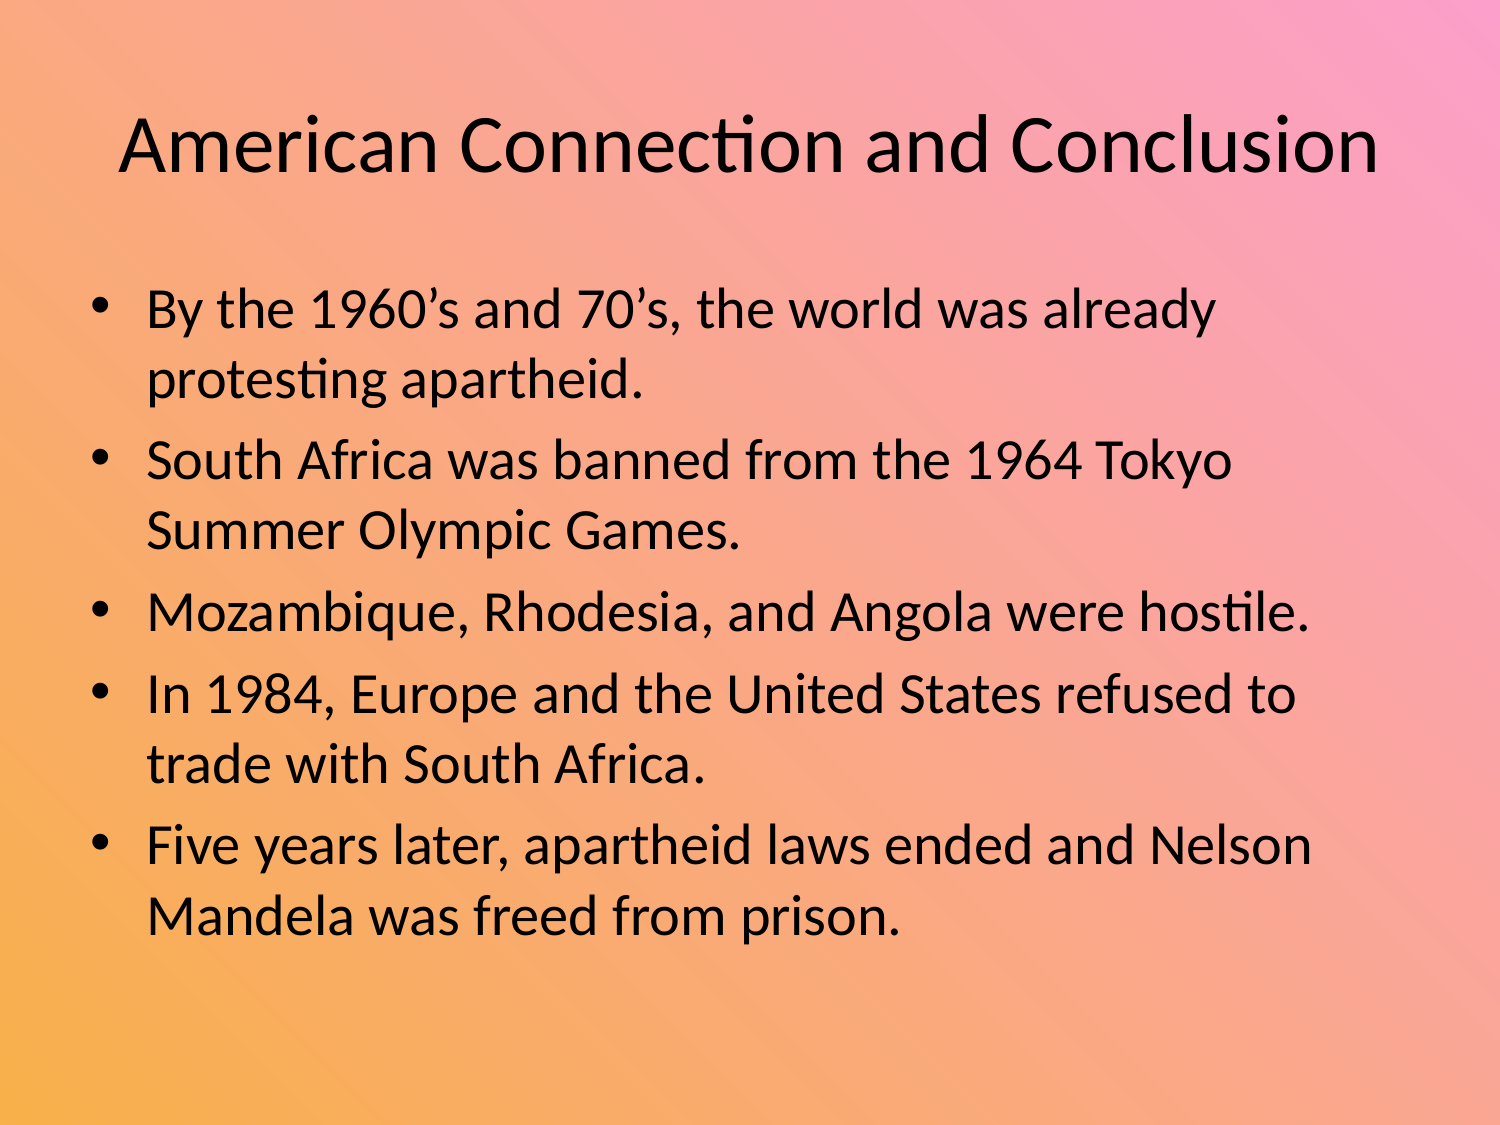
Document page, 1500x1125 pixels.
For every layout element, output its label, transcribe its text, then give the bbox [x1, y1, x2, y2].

title American Connection and Conclusion [74, 44, 1426, 233]
list By the 1960’s and 70’s, the world was already protesting apartheid. South Africa was banned from the 1964 Tokyo Summer Olympic Games. Mozambique, Rhodesia, and Angola were hostile. In 1984, Europe and the United States refused to trade with South Africa. Five years later, apartheid laws ended and Nelson Mandela was freed from prison. [74, 262, 1426, 1006]
